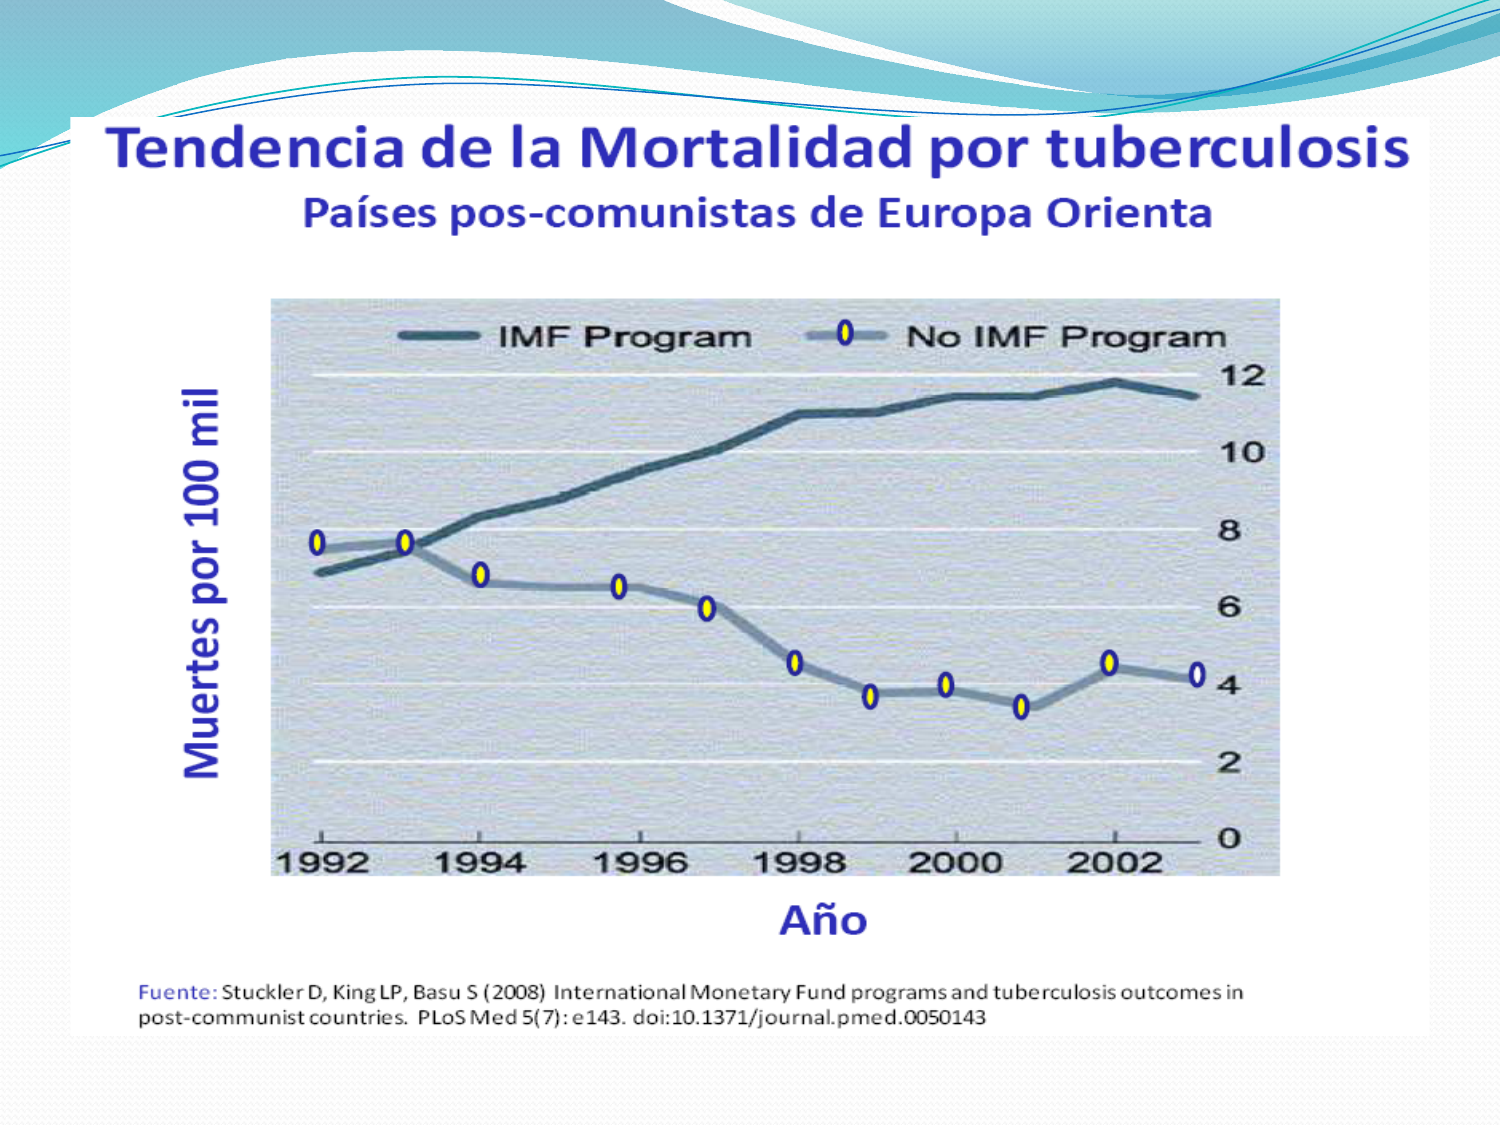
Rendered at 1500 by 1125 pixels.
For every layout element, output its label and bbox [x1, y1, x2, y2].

list [70, 116, 1430, 1036]
